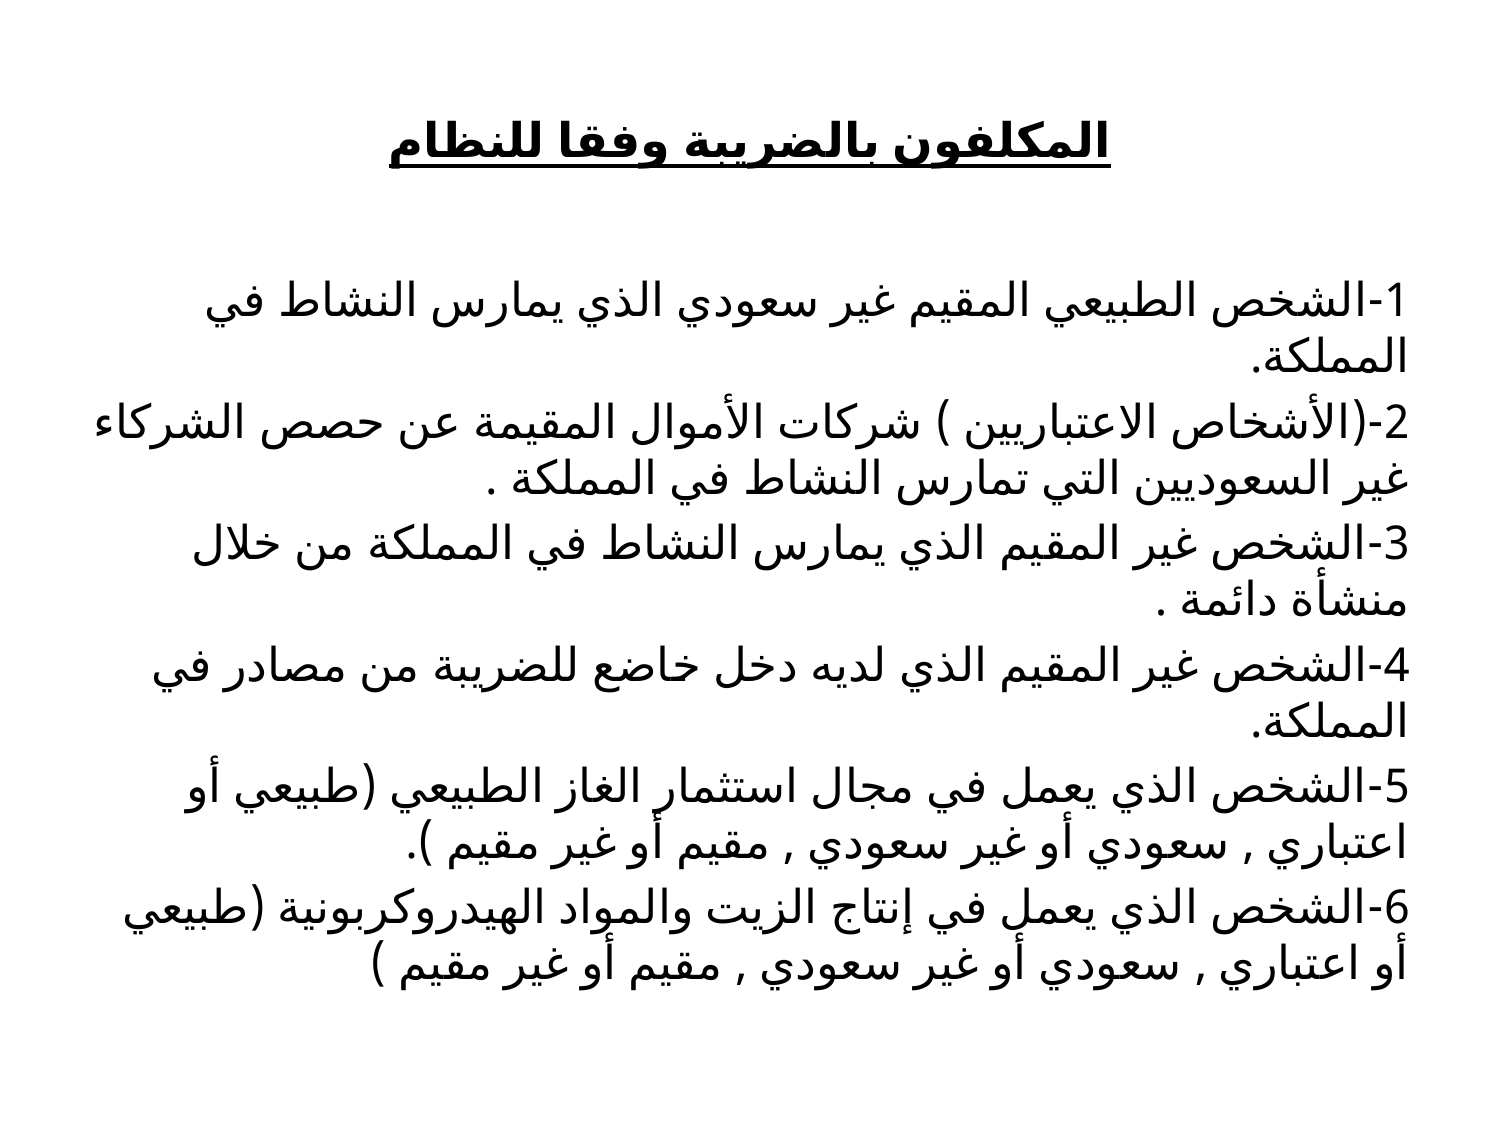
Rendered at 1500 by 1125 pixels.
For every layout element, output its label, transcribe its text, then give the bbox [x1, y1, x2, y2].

title المكلفون بالضريبة وفقا للنظام [75, 45, 1425, 233]
list 1-الشخص الطبيعي المقيم غير سعودي الذي يمارس النشاط في المملكة. 2-(الأشخاص الاعتباريين ) شركات الأموال المقيمة عن حصص الشركاء غير السعوديين التي تمارس النشاط في المملكة . 3-الشخص غير المقيم الذي يمارس النشاط في المملكة من خلال منشأة دائمة . 4-الشخص غير المقيم الذي لديه دخل خاضع للضريبة من مصادر في المملكة. 5-الشخص الذي يعمل في مجال استثمار الغاز الطبيعي (طبيعي أو اعتباري , سعودي أو غير سعودي , مقيم أو غير مقيم ). 6-الشخص الذي يعمل في إنتاج الزيت والمواد الهيدروكربونية (طبيعي أو اعتباري , سعودي أو غير سعودي , مقيم أو غير مقيم ) [75, 262, 1425, 1005]
